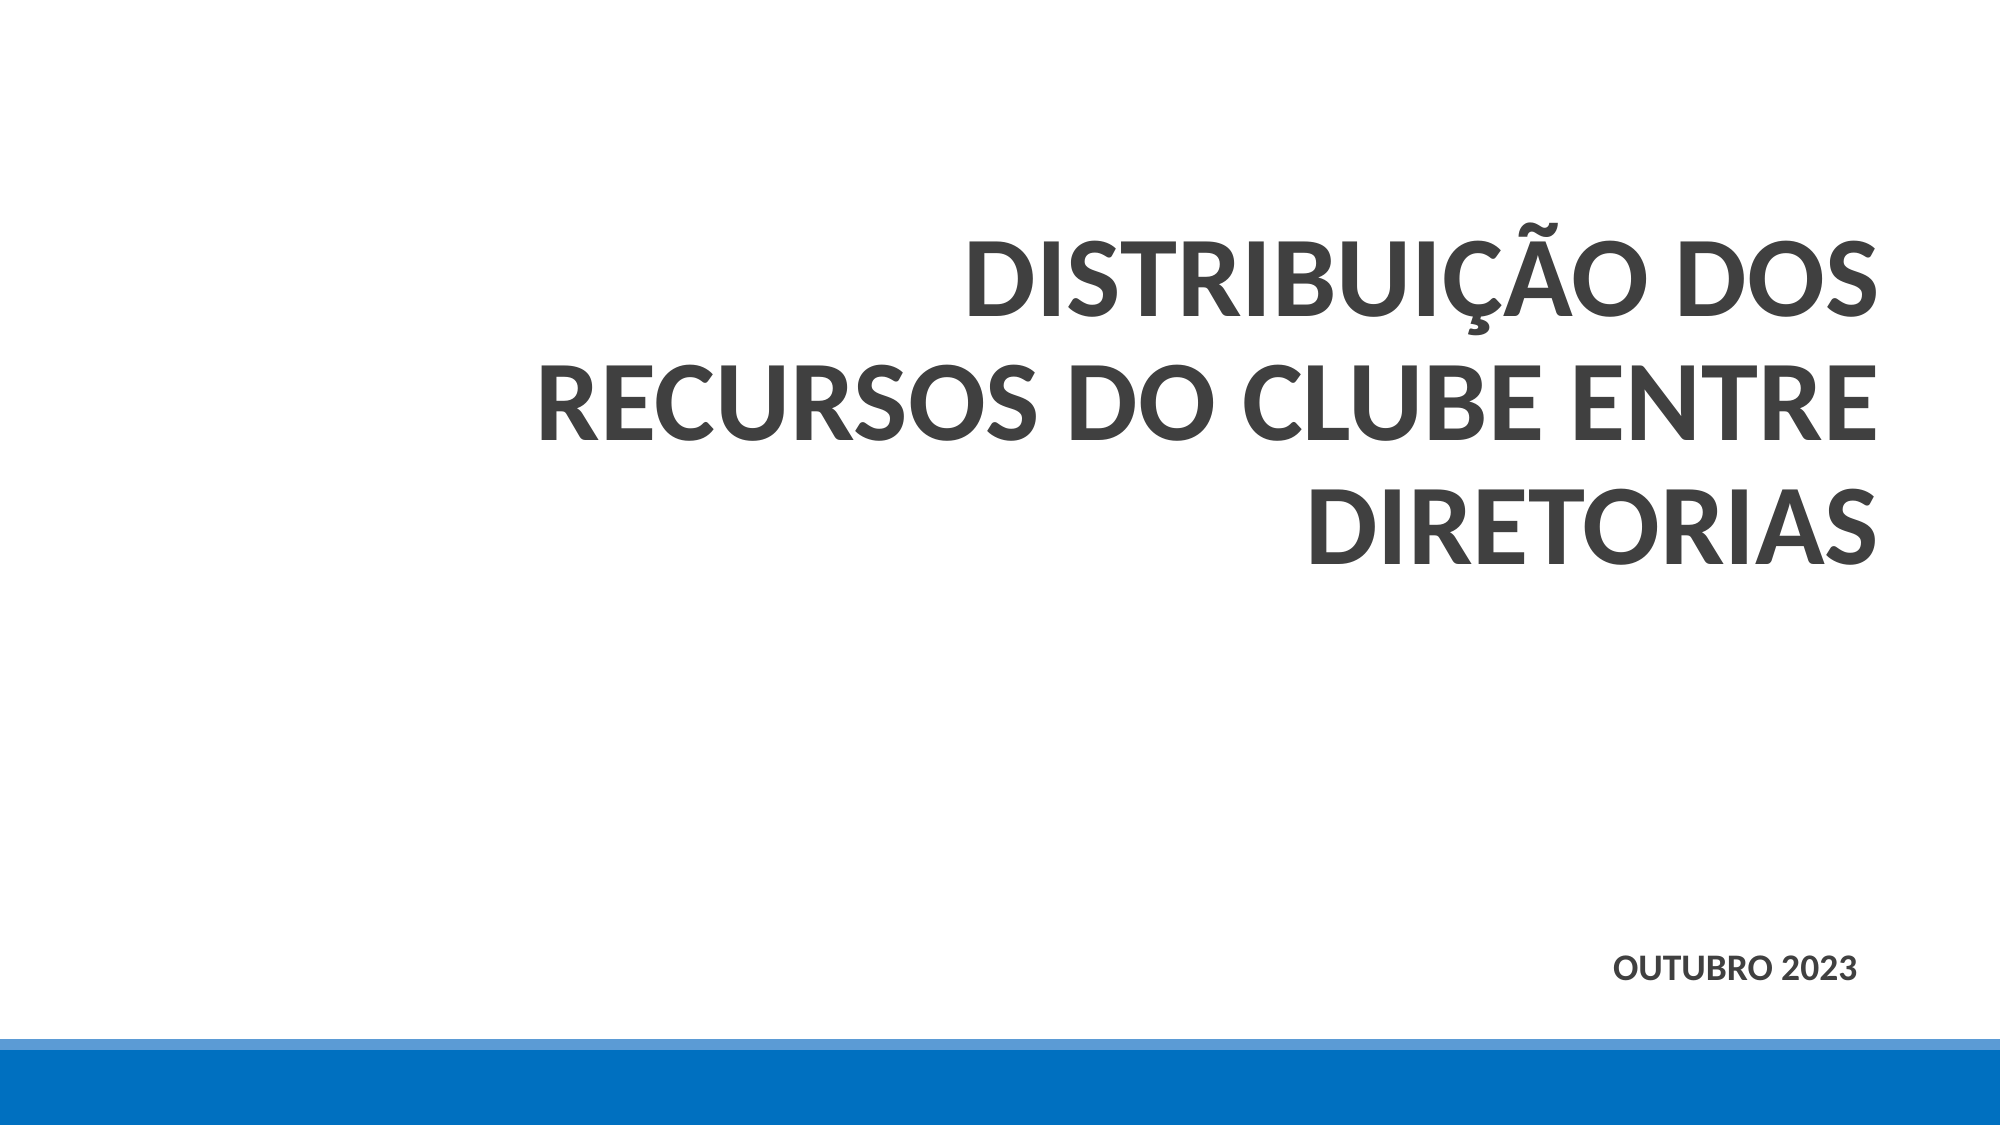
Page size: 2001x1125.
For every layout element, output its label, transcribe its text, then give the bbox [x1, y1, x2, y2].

title DISTRIBUIÇÃO DOS RECURSOS DO CLUBE ENTRE DIRETORIAS [29, 206, 1895, 597]
text_box OUTUBRO 2023 [1598, 935, 1944, 996]
